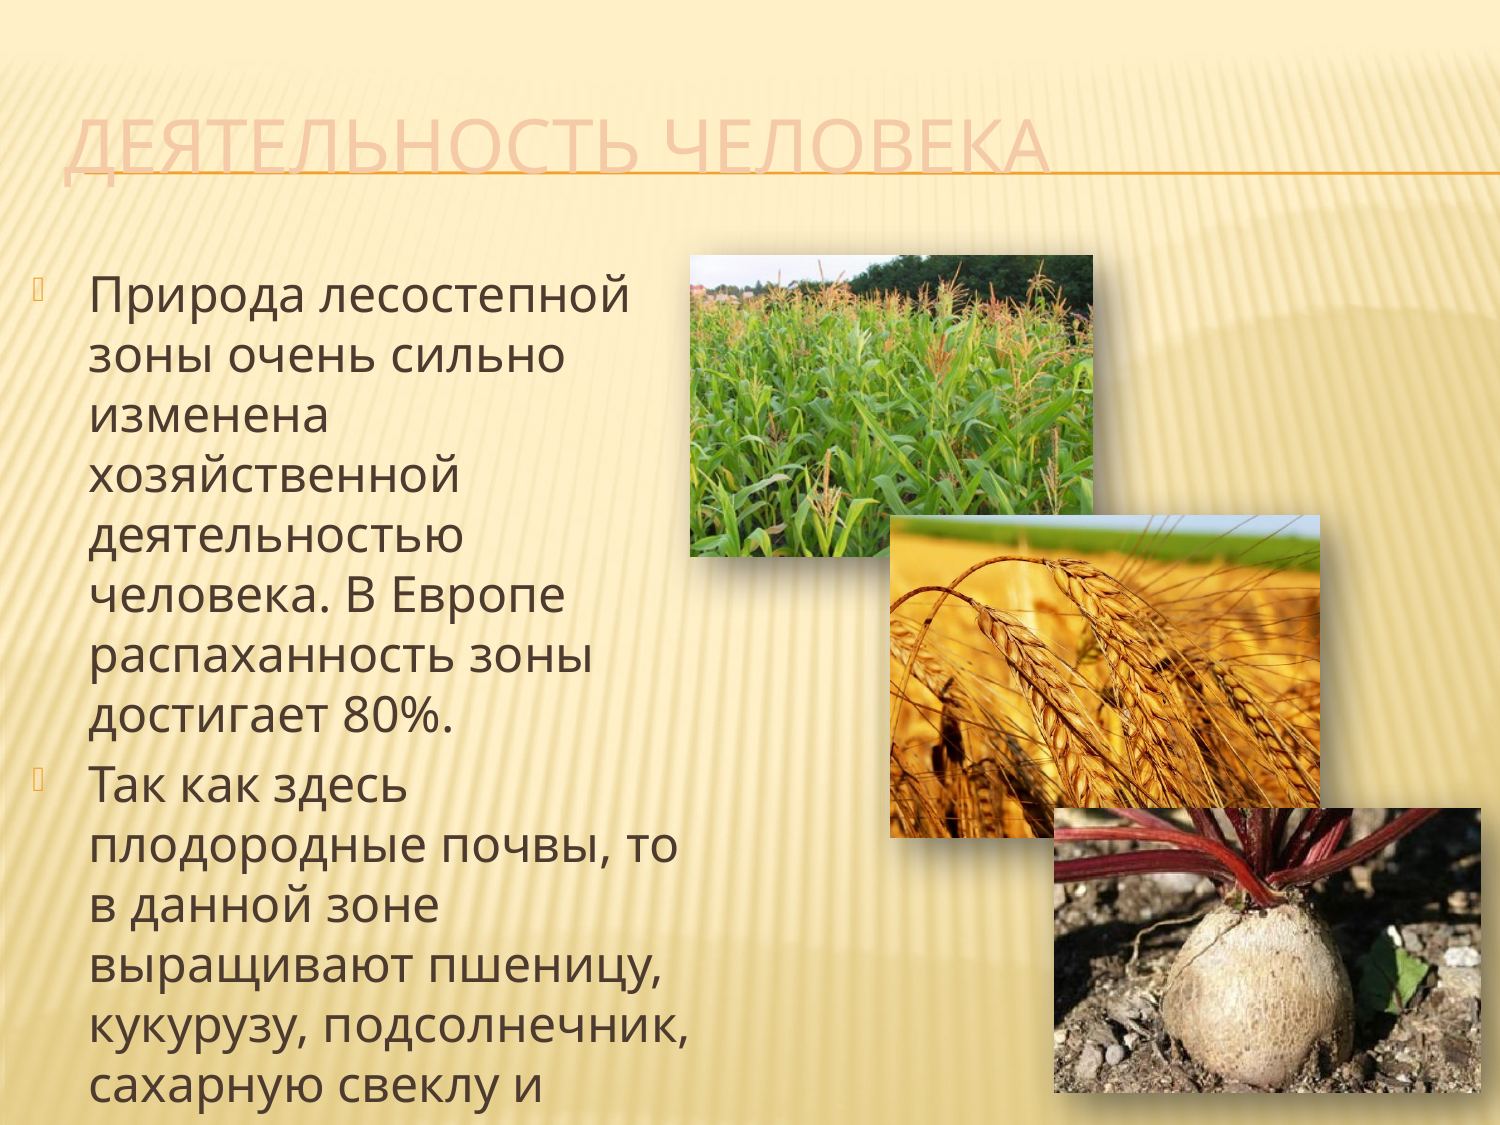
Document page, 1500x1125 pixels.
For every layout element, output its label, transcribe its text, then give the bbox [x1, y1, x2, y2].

list Природа лесостепной зоны очень сильно изменена хозяйственной деятельностью человека. В Европе распаханность зоны достигает 80%. Так как здесь плодородные почвы, то в данной зоне выращивают пшеницу, кукурузу, подсолнечник, сахарную свеклу и другие культуры. [17, 255, 715, 1125]
picture [690, 255, 1481, 1094]
title Деятельность человека [50, 75, 1475, 213]
